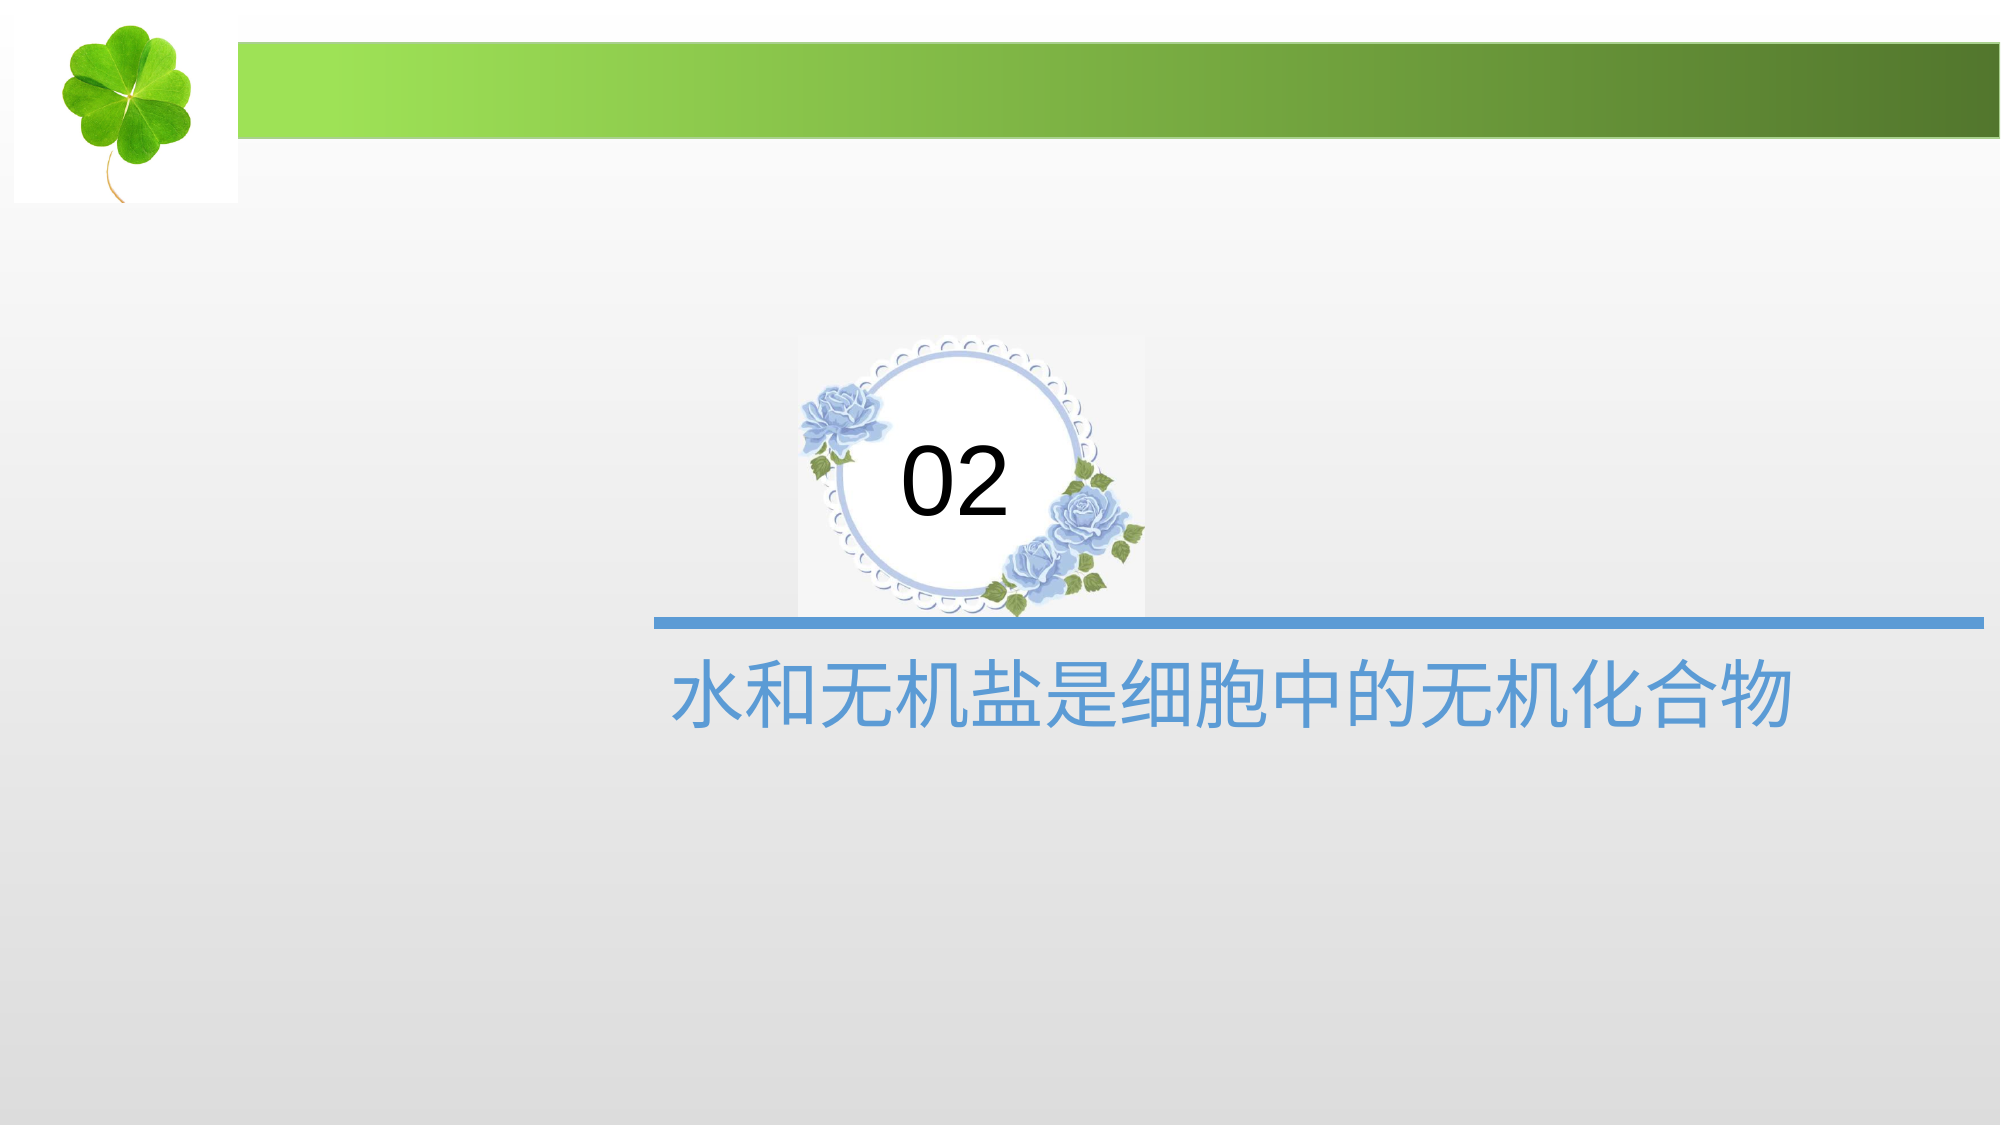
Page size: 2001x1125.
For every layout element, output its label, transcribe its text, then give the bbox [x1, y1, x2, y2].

picture [798, 335, 1145, 620]
text_box 水和无机盐是细胞中的无机化合物 [654, 640, 1827, 745]
picture [14, 0, 238, 203]
